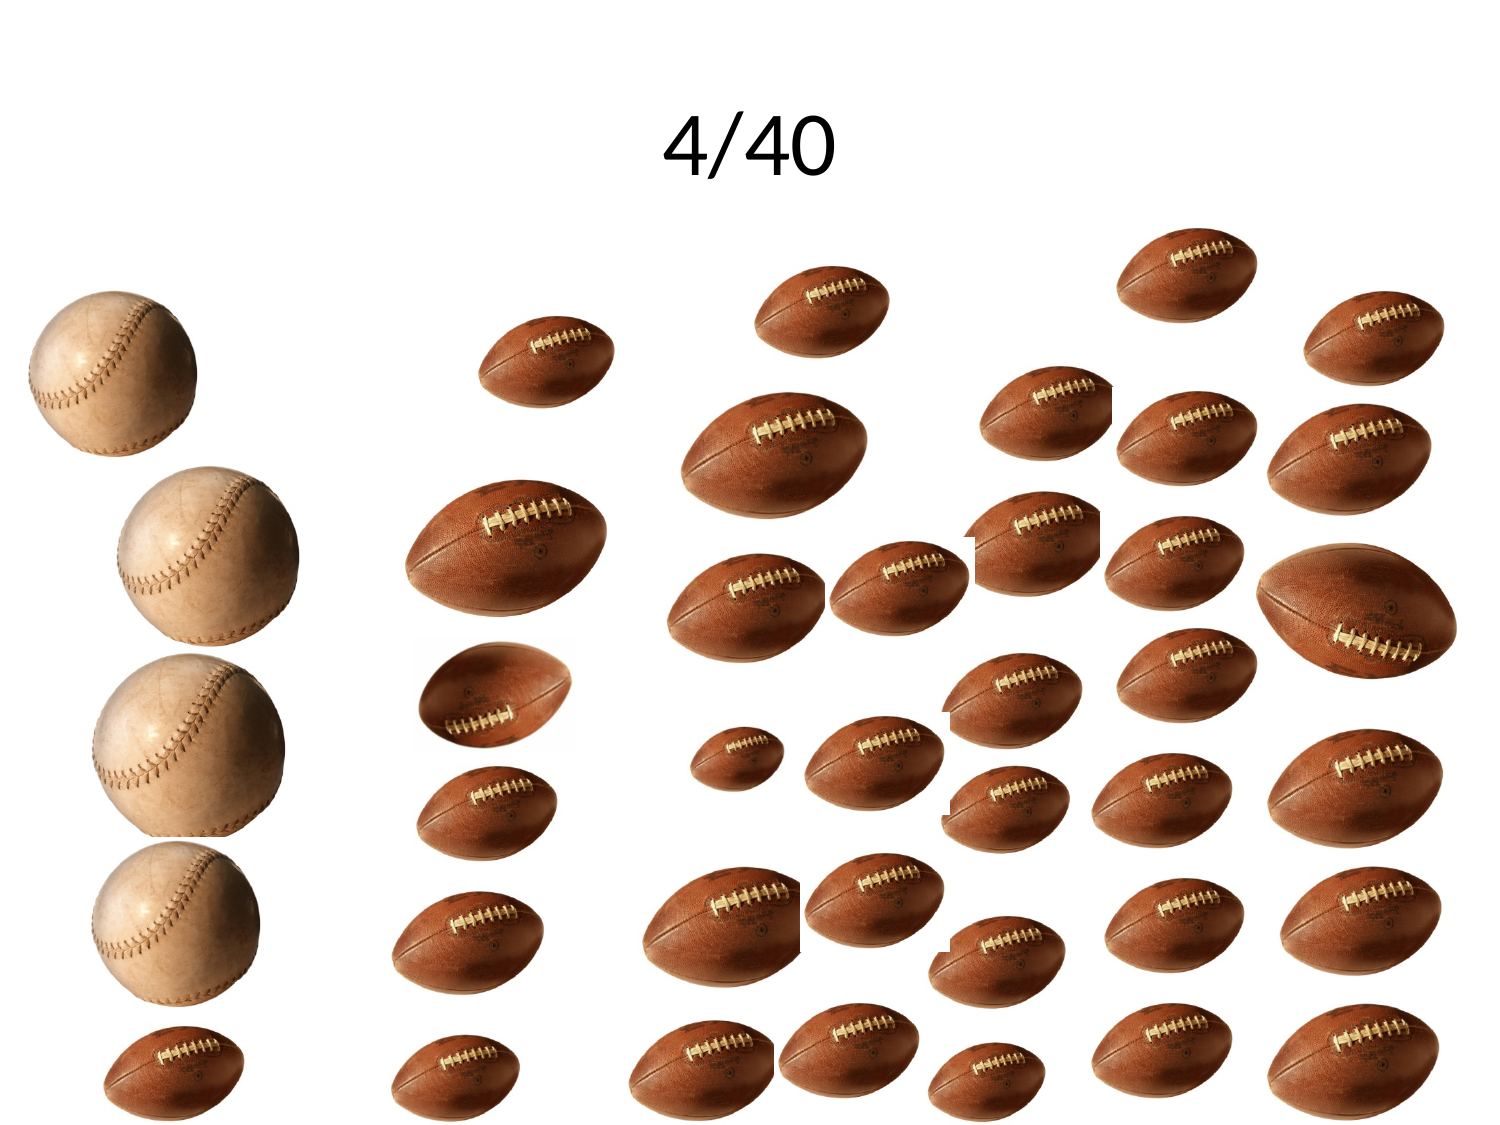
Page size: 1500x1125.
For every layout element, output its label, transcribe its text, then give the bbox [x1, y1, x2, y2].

picture [687, 724, 788, 794]
picture [1099, 874, 1251, 977]
picture [99, 1022, 250, 1125]
picture [1112, 224, 1263, 327]
picture [1262, 999, 1447, 1125]
picture [474, 312, 621, 412]
picture [624, 649, 1238, 1125]
picture [662, 362, 1466, 853]
picture [399, 474, 616, 622]
picture [24, 287, 201, 461]
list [412, 762, 563, 865]
picture [87, 462, 303, 1011]
picture [412, 637, 576, 752]
picture [1274, 862, 1448, 981]
picture [1299, 287, 1451, 390]
picture [387, 1031, 526, 1125]
picture [387, 887, 551, 999]
picture [749, 262, 896, 362]
picture [1087, 999, 1238, 1102]
picture [674, 387, 876, 525]
title 4/40 [75, 45, 1425, 233]
